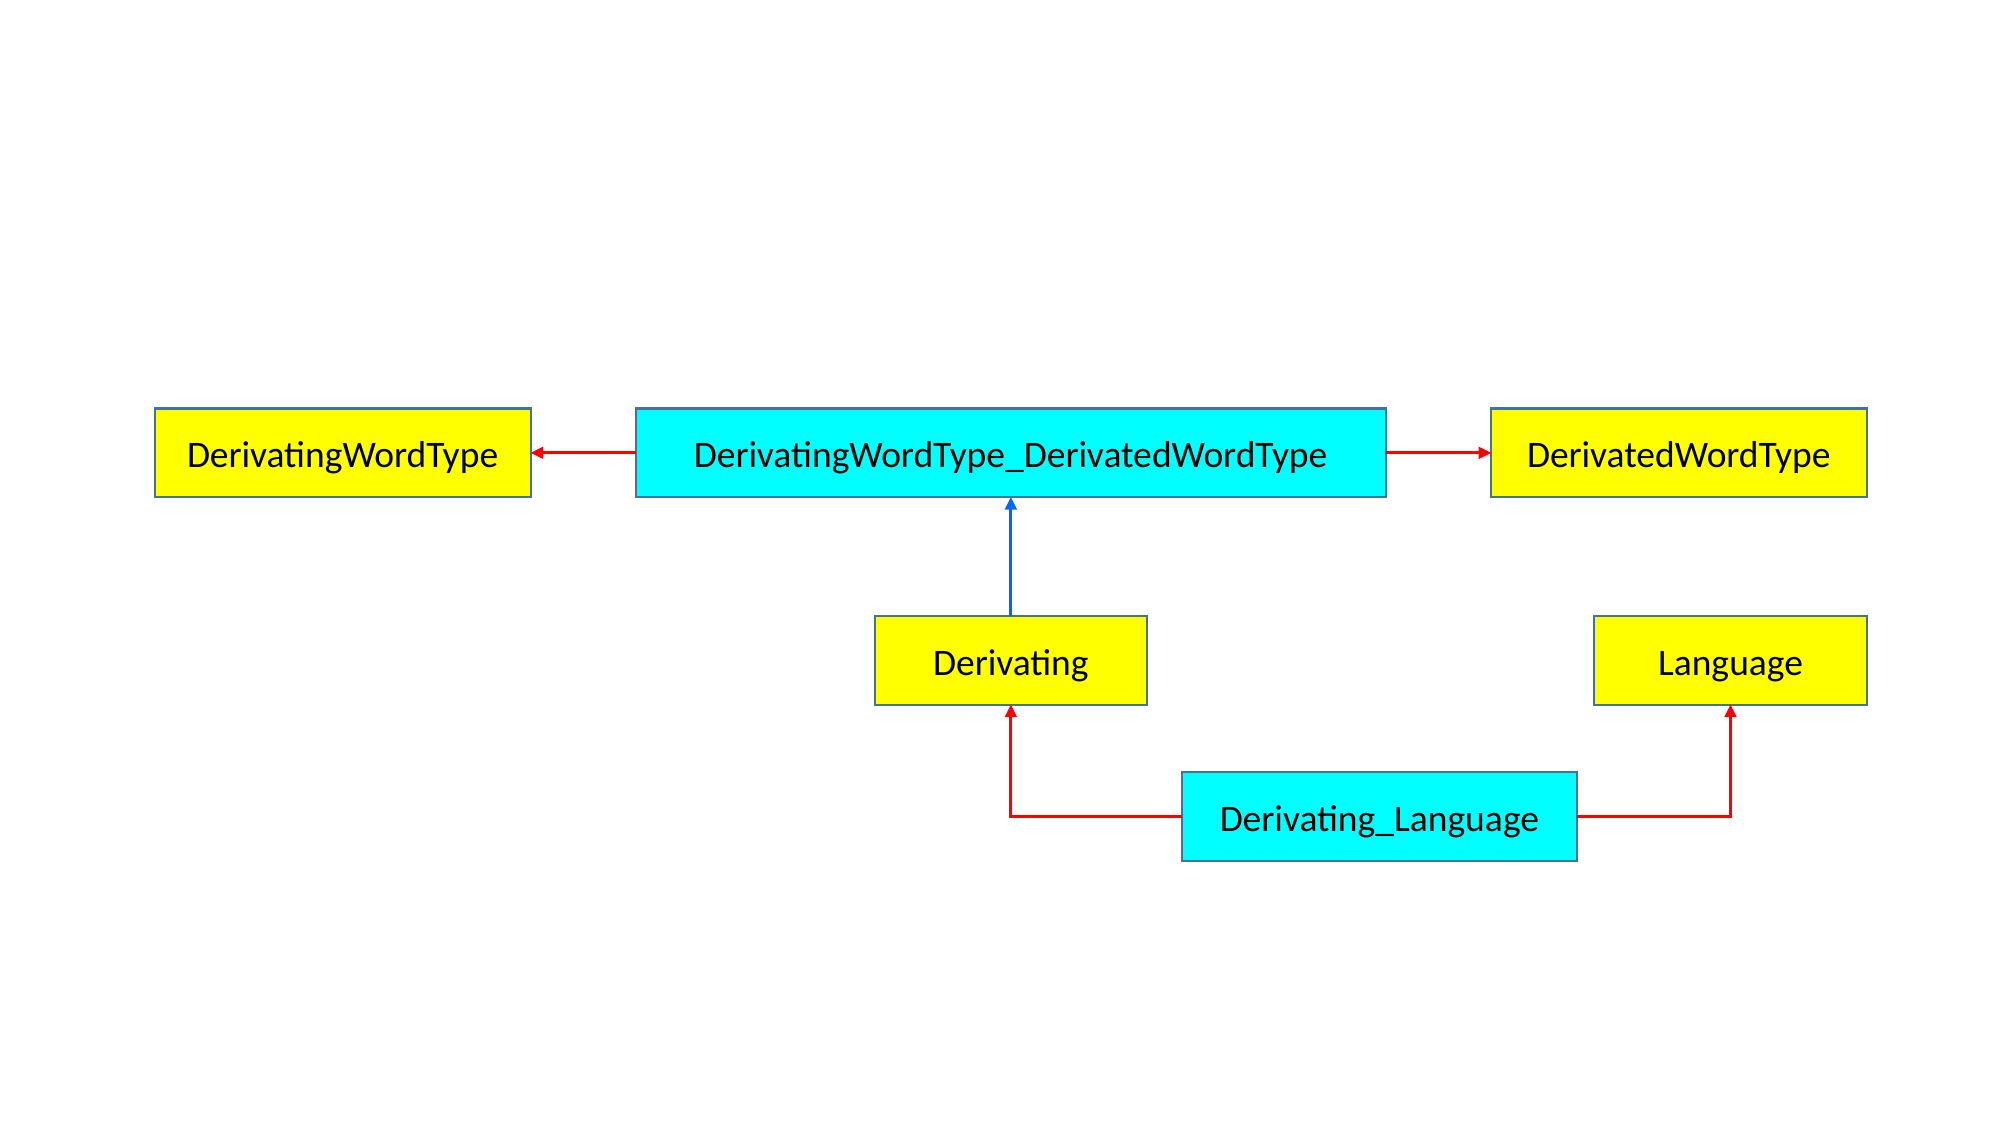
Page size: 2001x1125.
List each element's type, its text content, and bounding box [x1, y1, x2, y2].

text_box Language [1593, 615, 1868, 706]
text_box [1010, 704, 1182, 817]
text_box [1577, 704, 1731, 817]
text_box DerivatingWordType_DerivatedWordType [635, 407, 1387, 498]
text_box Derivating [874, 615, 1148, 706]
text_box DerivatedWordType [1490, 407, 1868, 498]
text_box DerivatingWordType [154, 407, 532, 498]
text_box Derivating_Language [1181, 771, 1578, 862]
